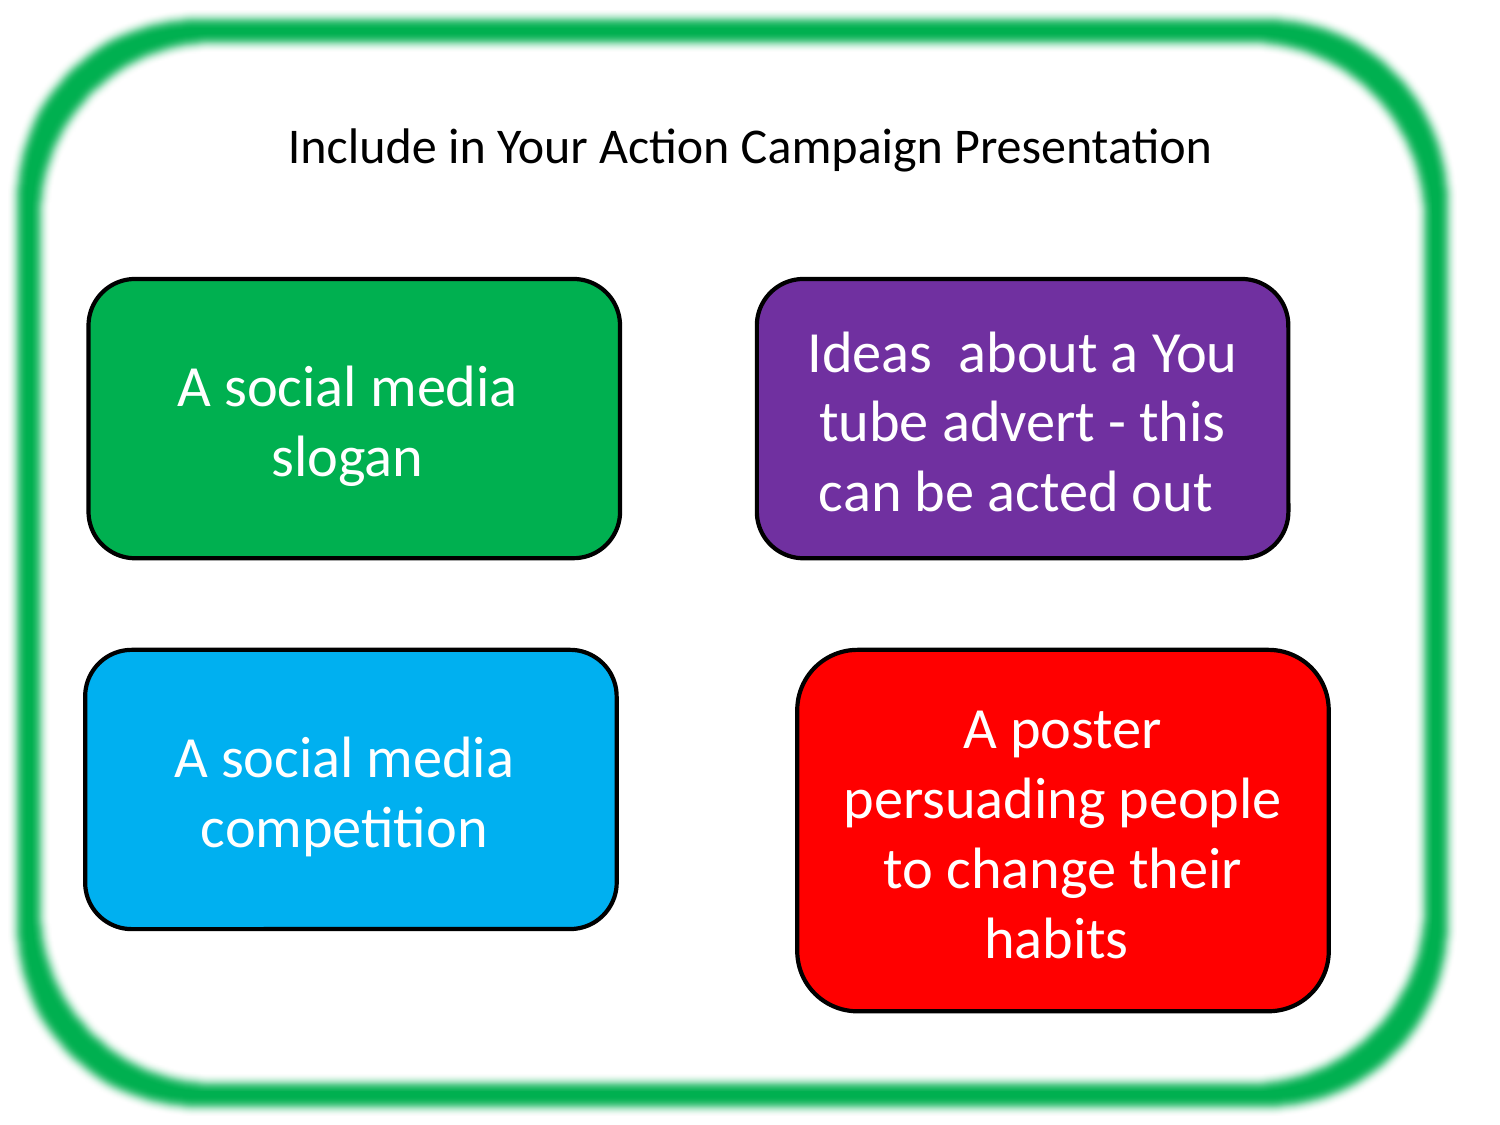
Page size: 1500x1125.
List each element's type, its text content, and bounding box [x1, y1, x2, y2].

text_box [27, 28, 1438, 1097]
title Include in Your Action Campaign Presentation [183, 78, 1317, 209]
text_box A social media slogan [86, 276, 623, 561]
text_box A poster persuading people to change their habits [795, 647, 1331, 1014]
text_box A social media competition [83, 647, 619, 932]
text_box Ideas about a You tube advert - this can be acted out [754, 276, 1291, 561]
